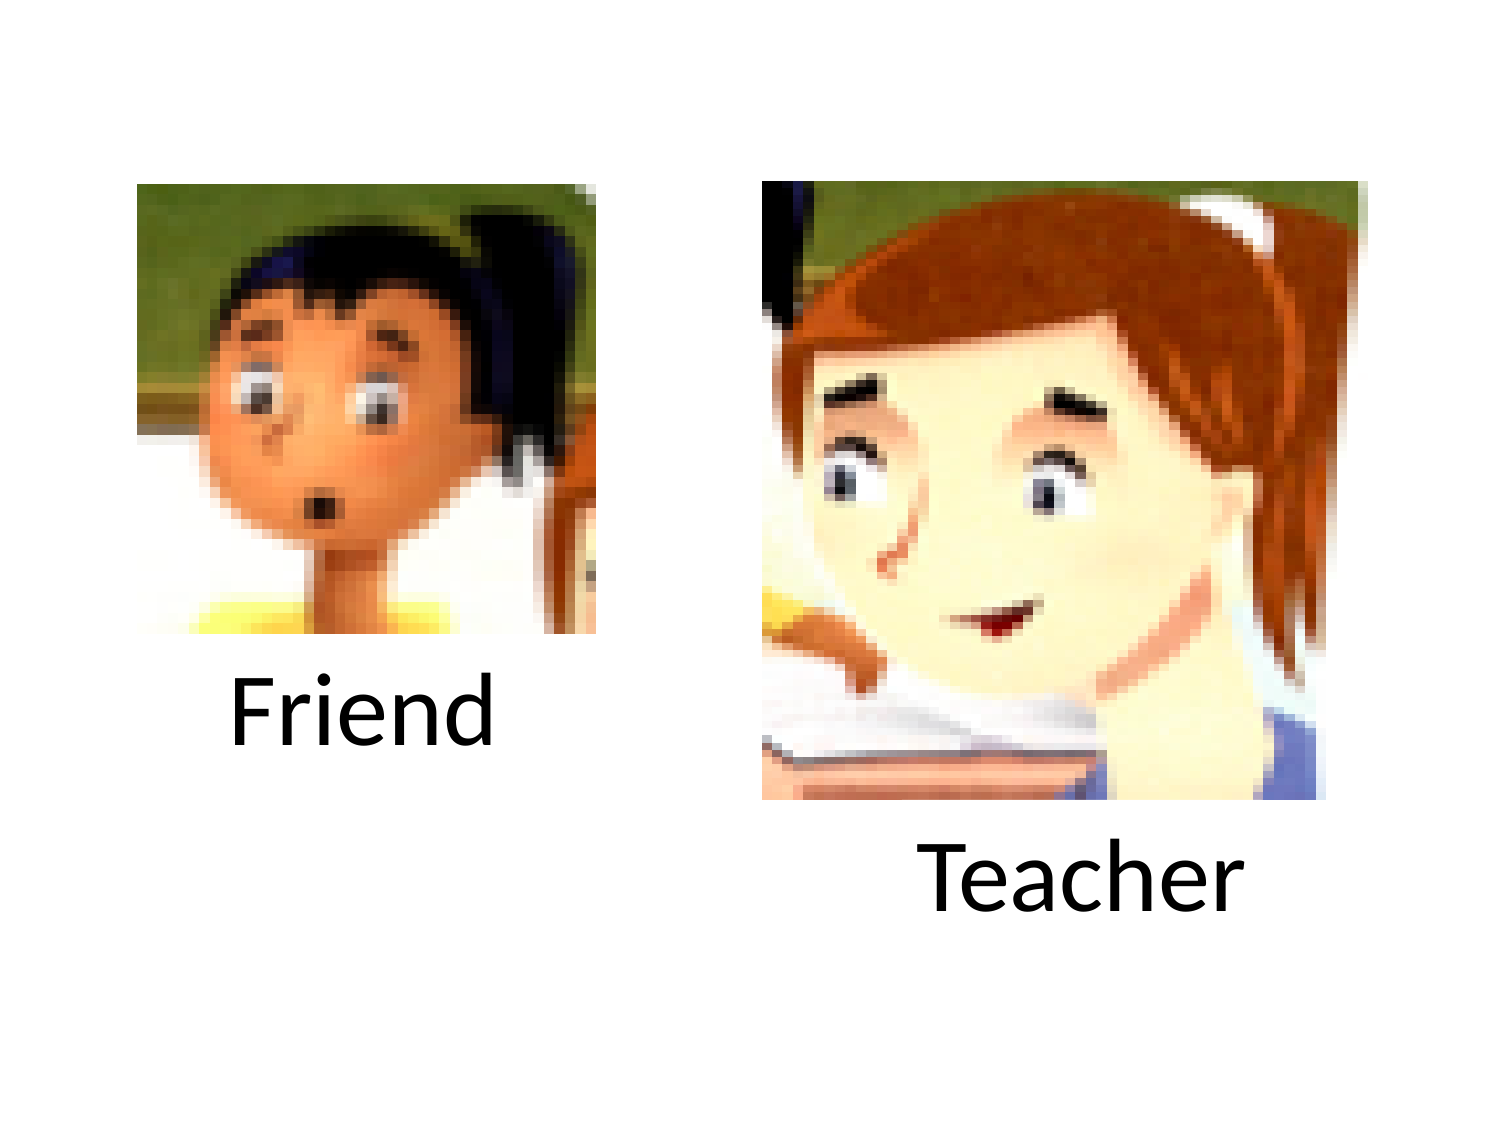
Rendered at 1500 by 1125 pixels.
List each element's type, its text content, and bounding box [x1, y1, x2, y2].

picture [137, 174, 608, 635]
picture [762, 174, 1379, 801]
text_box Friend [213, 643, 514, 774]
text_box Teacher [901, 809, 1262, 940]
